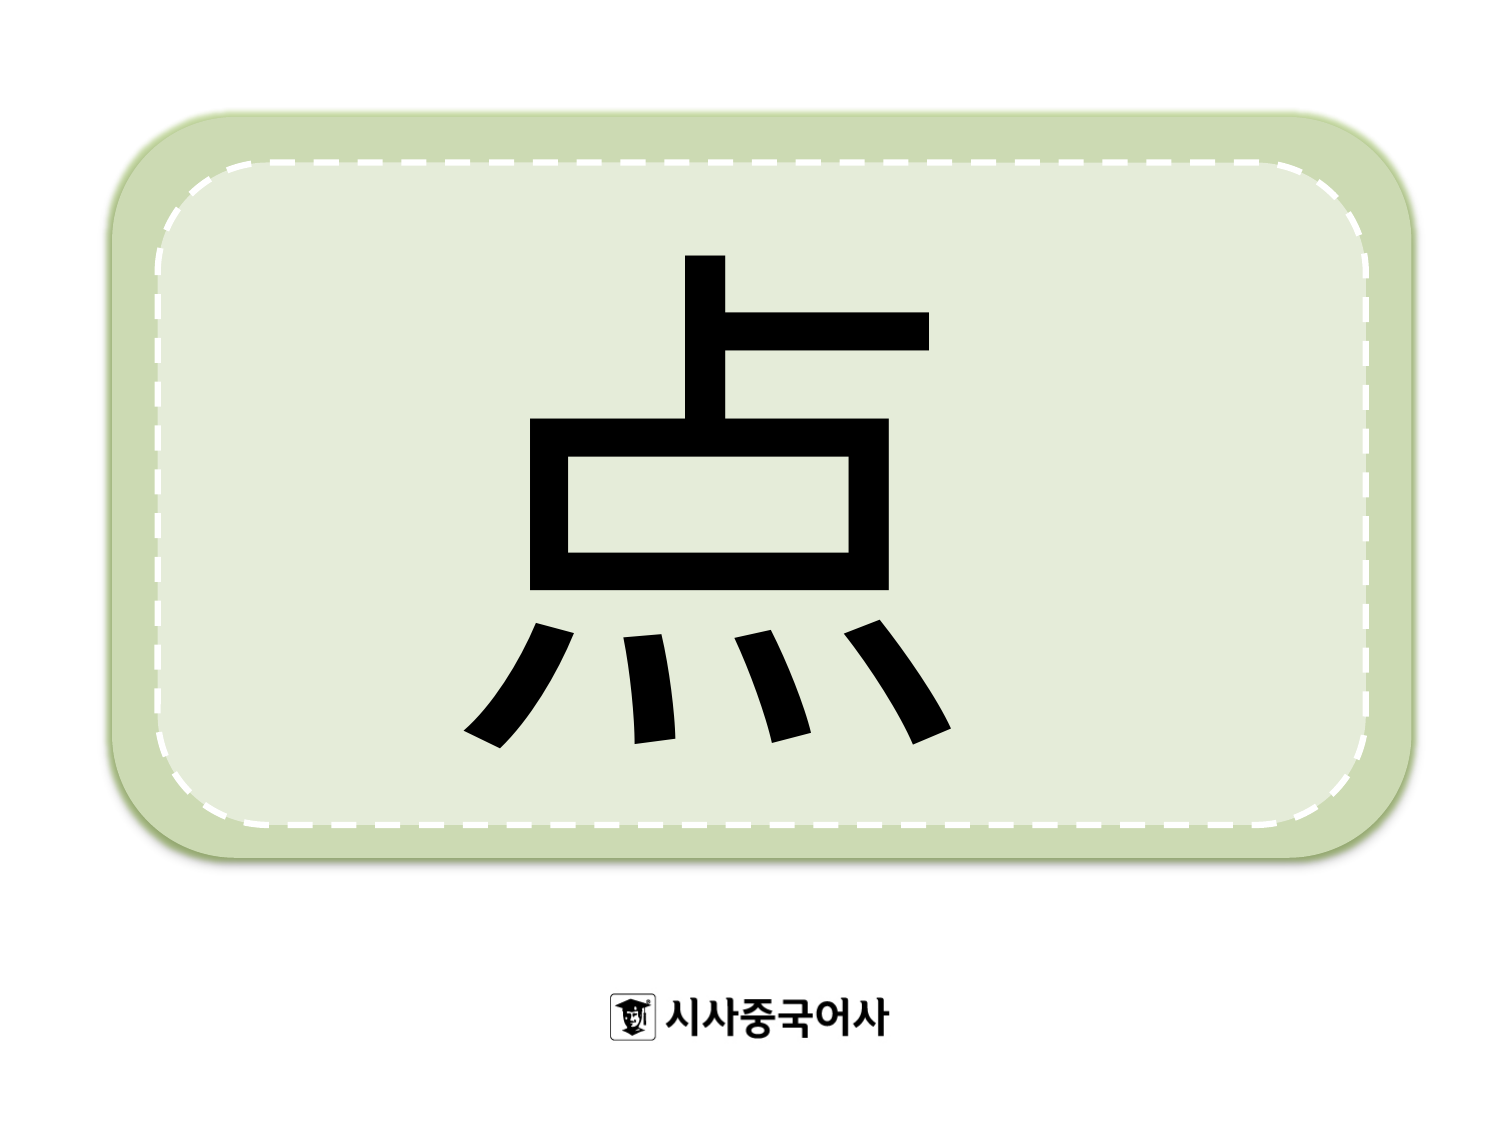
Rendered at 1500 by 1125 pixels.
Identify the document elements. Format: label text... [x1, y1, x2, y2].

text_box 点 [162, 160, 1371, 824]
picture [602, 987, 898, 1047]
